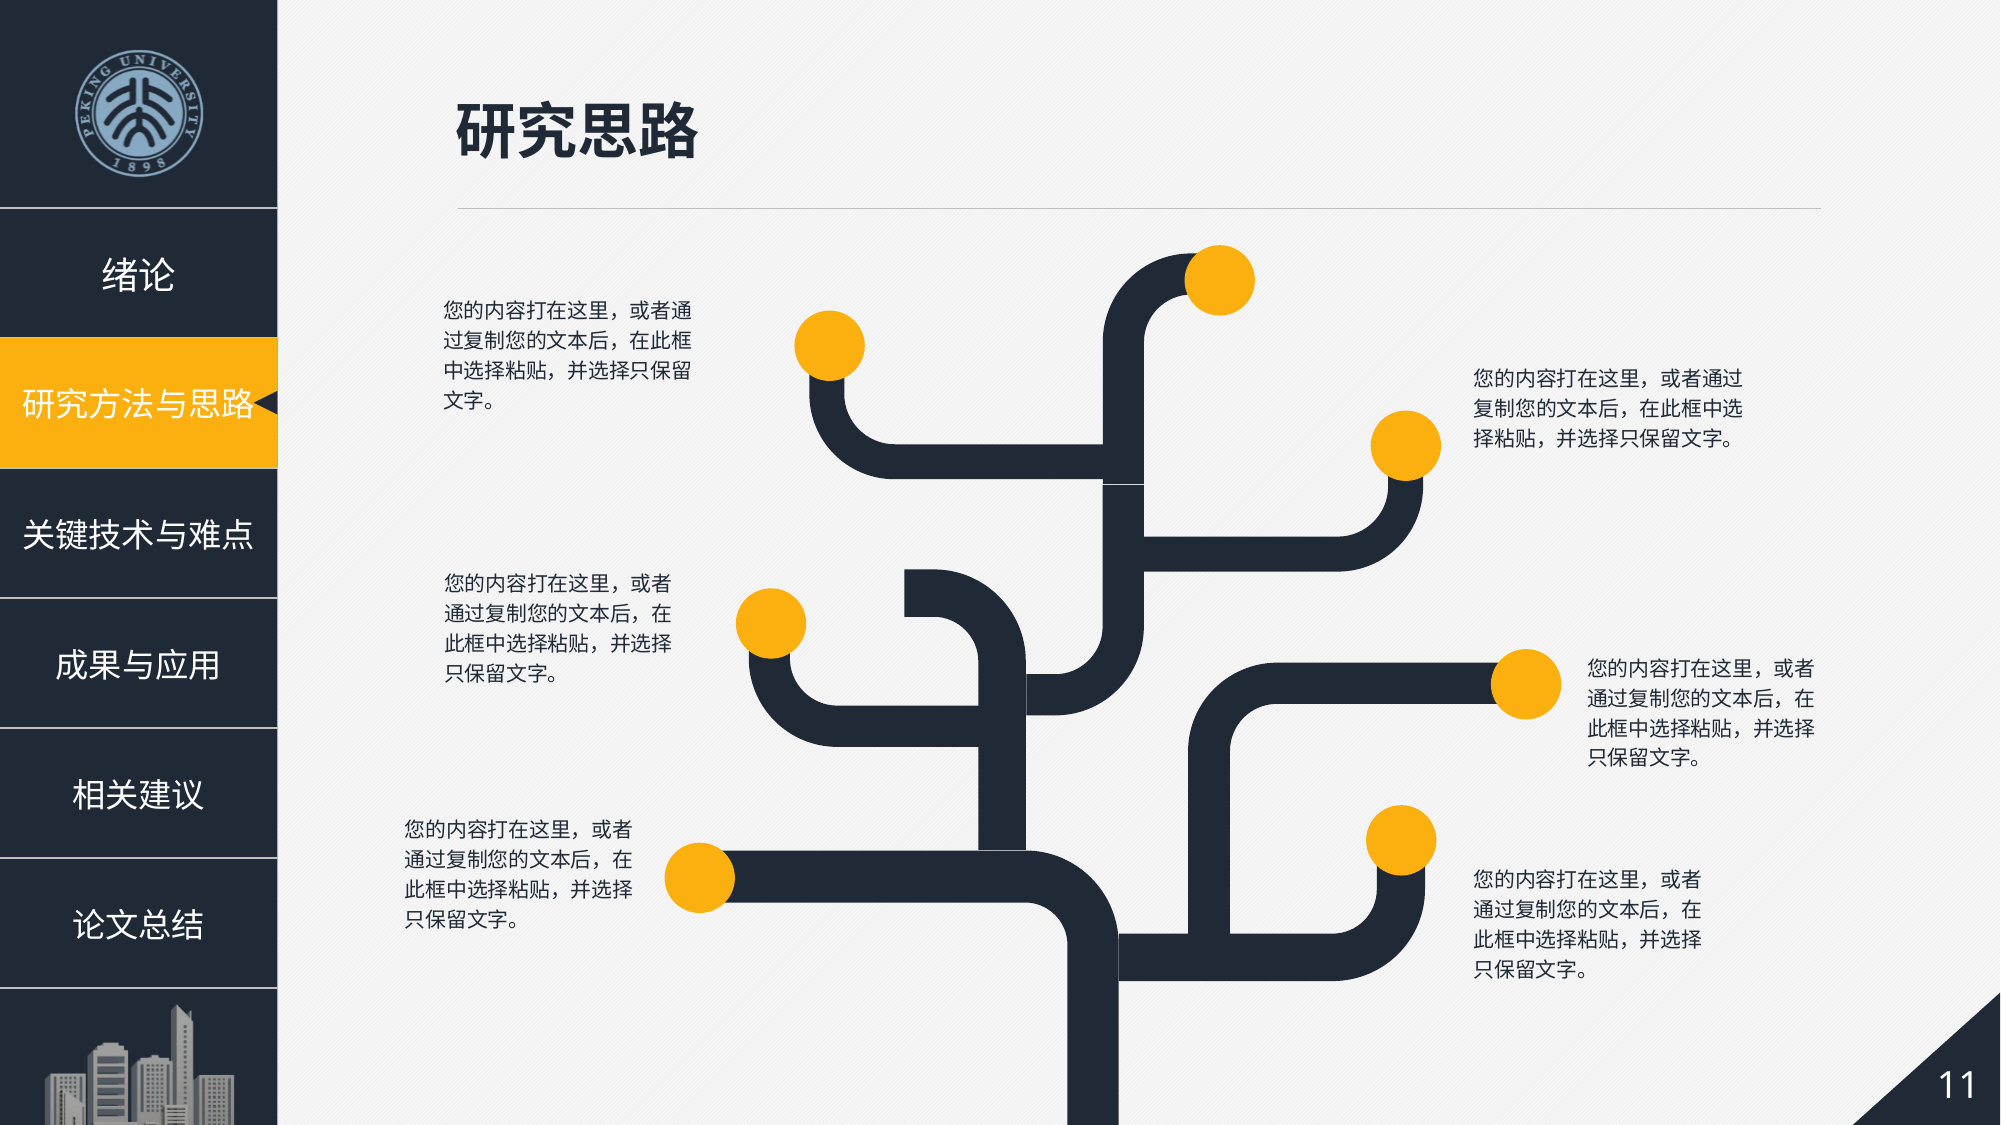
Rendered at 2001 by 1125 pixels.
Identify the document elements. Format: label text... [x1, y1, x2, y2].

text_box [748, 653, 980, 747]
text_box 您的内容打在这里，或者通过复制您的文本后，在此框中选择粘贴，并选择只保留文字。 [1572, 642, 1839, 778]
text_box 您的内容打在这里，或者通过复制您的文本后，在此框中选择粘贴，并选择只保留文字。 [390, 804, 663, 939]
text_box 您的内容打在这里，或者通过复制您的文本后，在此框中选择粘贴，并选择只保留文字。 [1459, 854, 1726, 989]
text_box [1365, 804, 1438, 877]
text_box 研究思路 [440, 84, 715, 173]
text_box [1144, 478, 1424, 572]
text_box [1102, 253, 1194, 484]
text_box [734, 587, 808, 660]
text_box [1183, 244, 1256, 317]
text_box [1489, 648, 1563, 721]
text_box [793, 309, 866, 383]
text_box 您的内容打在这里，或者通过复制您的文本后，在此框中选择粘贴，并选择只保留文字。 [1459, 353, 1779, 458]
text_box [1369, 409, 1443, 482]
text_box [904, 569, 1026, 850]
text_box 您的内容打在这里，或者通过复制您的文本后，在此框中选择粘贴，并选择只保留文字。 [429, 558, 703, 693]
text_box [1118, 868, 1426, 982]
text_box [724, 850, 1119, 1125]
text_box 您的内容打在这里，或者通过复制您的文本后，在此框中选择粘贴，并选择只保留文字。 [428, 285, 728, 421]
text_box [1188, 662, 1496, 935]
text_box [1026, 484, 1144, 716]
text_box [663, 841, 736, 915]
picture [16, 1004, 260, 1125]
text_box [809, 377, 1102, 480]
